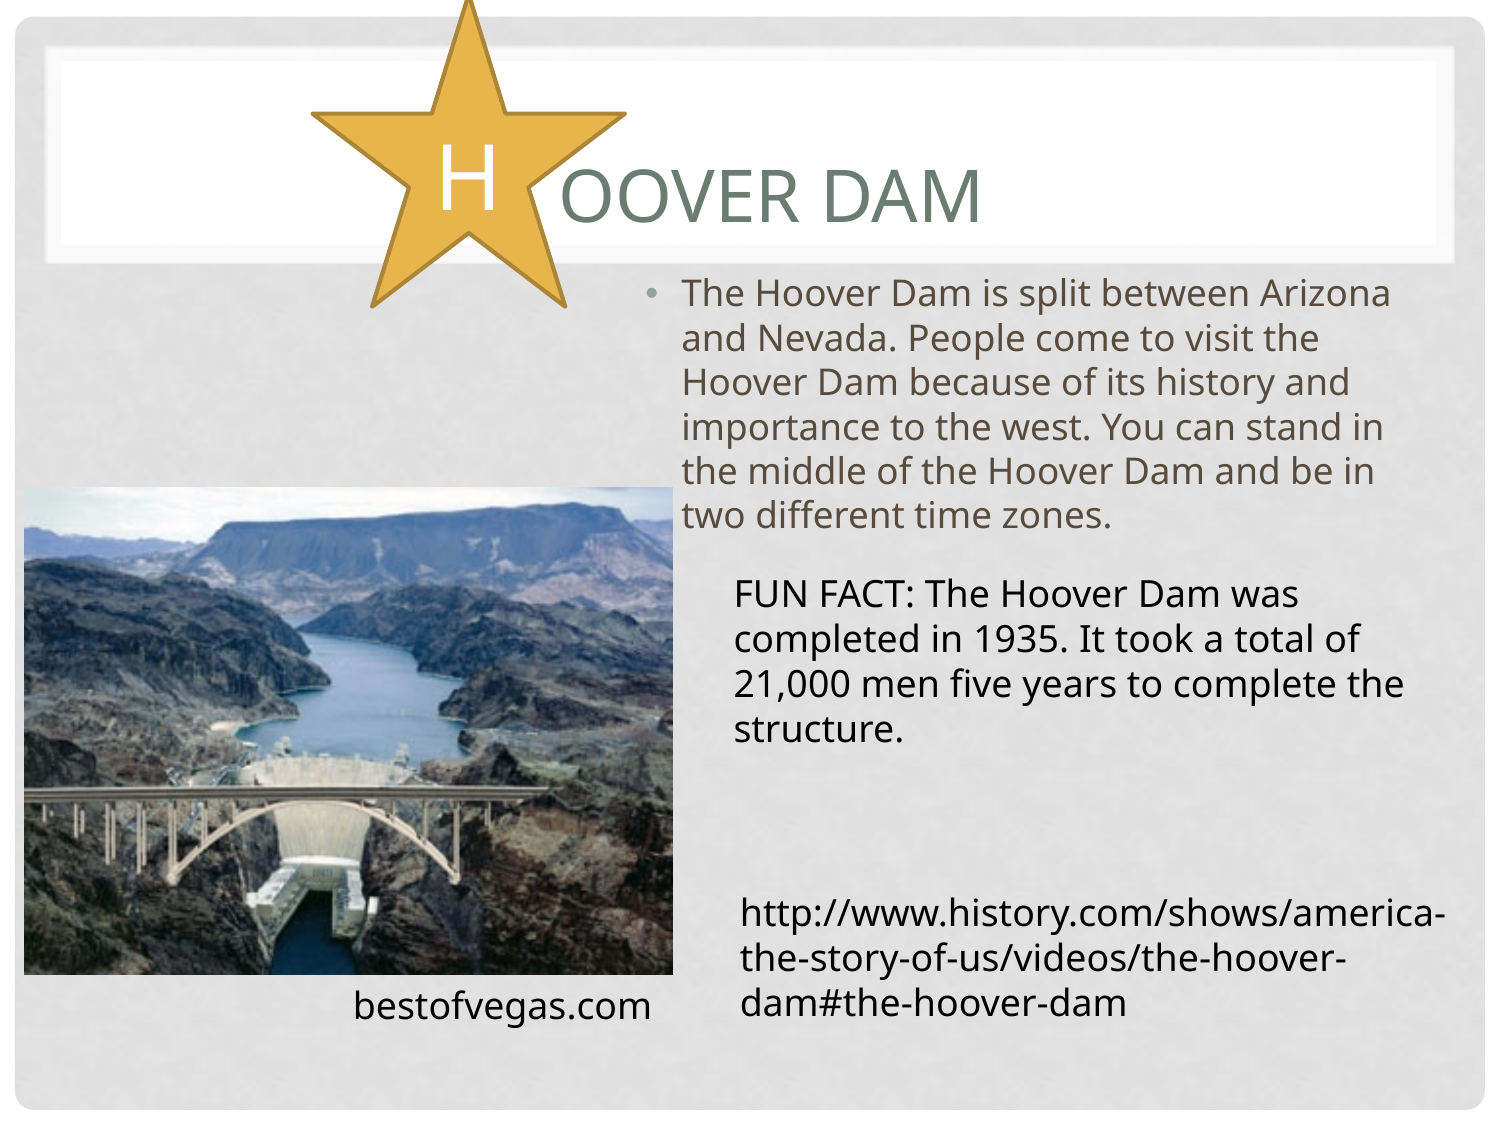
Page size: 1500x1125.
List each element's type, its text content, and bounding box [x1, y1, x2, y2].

text_box H [310, 0, 627, 309]
title oover Dam [249, 99, 433, 288]
list The Hoover Dam is split between Arizona and Nevada. People come to visit the Hoover Dam because of its history and importance to the west. You can stand in the middle of the Hoover Dam and be in two different time zones. [612, 262, 1425, 550]
text_box bestofvegas.com [338, 976, 668, 1035]
picture [24, 487, 673, 976]
text_box http://www.history.com/shows/america-the-story-of-us/videos/the-hoover-dam#the-hoover-dam [724, 881, 1475, 1032]
title oover Dam [402, 237, 535, 288]
title oover Dam [504, 99, 1313, 288]
text_box FUN FACT: The Hoover Dam was completed in 1935. It took a total of 21,000 men five years to complete the structure. [718, 562, 1469, 803]
